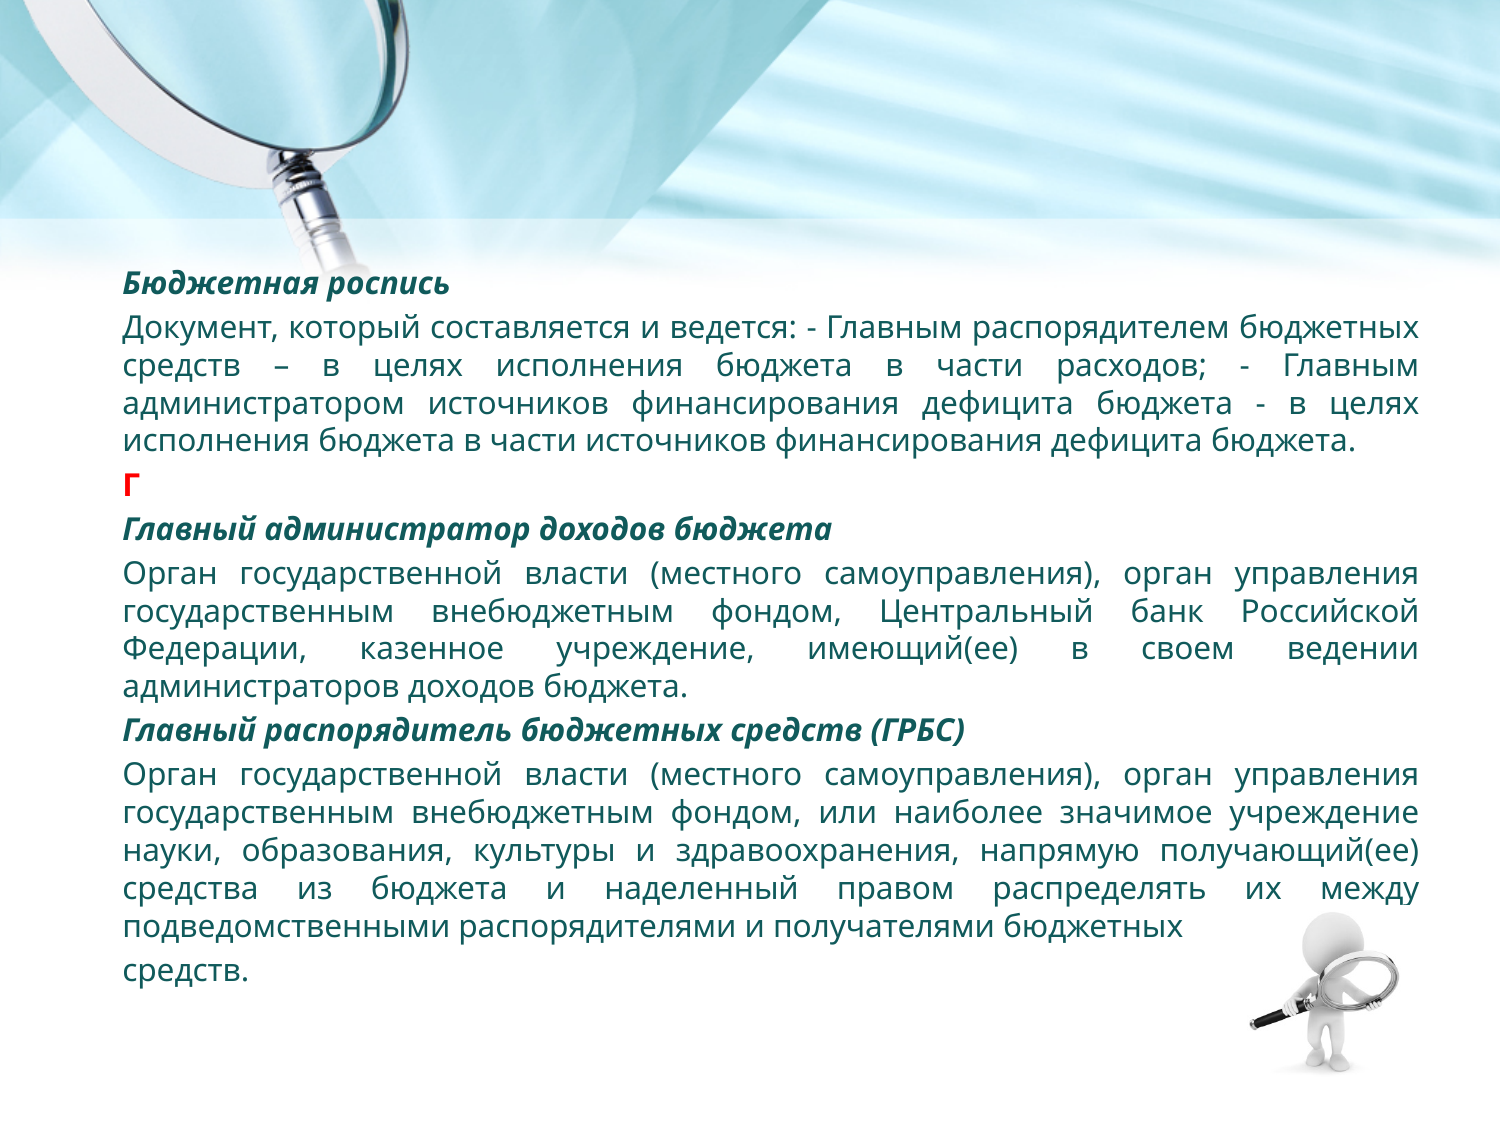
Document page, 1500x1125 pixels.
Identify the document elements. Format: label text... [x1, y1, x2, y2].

picture [0, 0, 1500, 1125]
list Бюджетная роспись Документ, который составляется и ведется: - Главным распорядителем бюджетных средств – в целях исполнения бюджета в части расходов; - Главным администратором источников финансирования дефицита бюджета - в целях исполнения бюджета в части источников финансирования дефицита бюджета. Г Главный администратор доходов бюджета Орган государственной власти (местного самоуправления), орган управления государственным внебюджетным фондом, Центральный банк Российской Федерации, казенное учреждение, имеющий(ее) в своем ведении администраторов доходов бюджета. Главный распорядитель бюджетных средств (ГРБС) Орган государственной власти (местного самоуправления), орган управления государственным внебюджетным фондом, или наиболее значимое учреждение науки, образования, культуры и здравоохранения, напрямую получающий(ее) средства из бюджета и наделенный правом распределять их между подведомственными распорядителями и получателями бюджетных средств. [100, 255, 1436, 1000]
